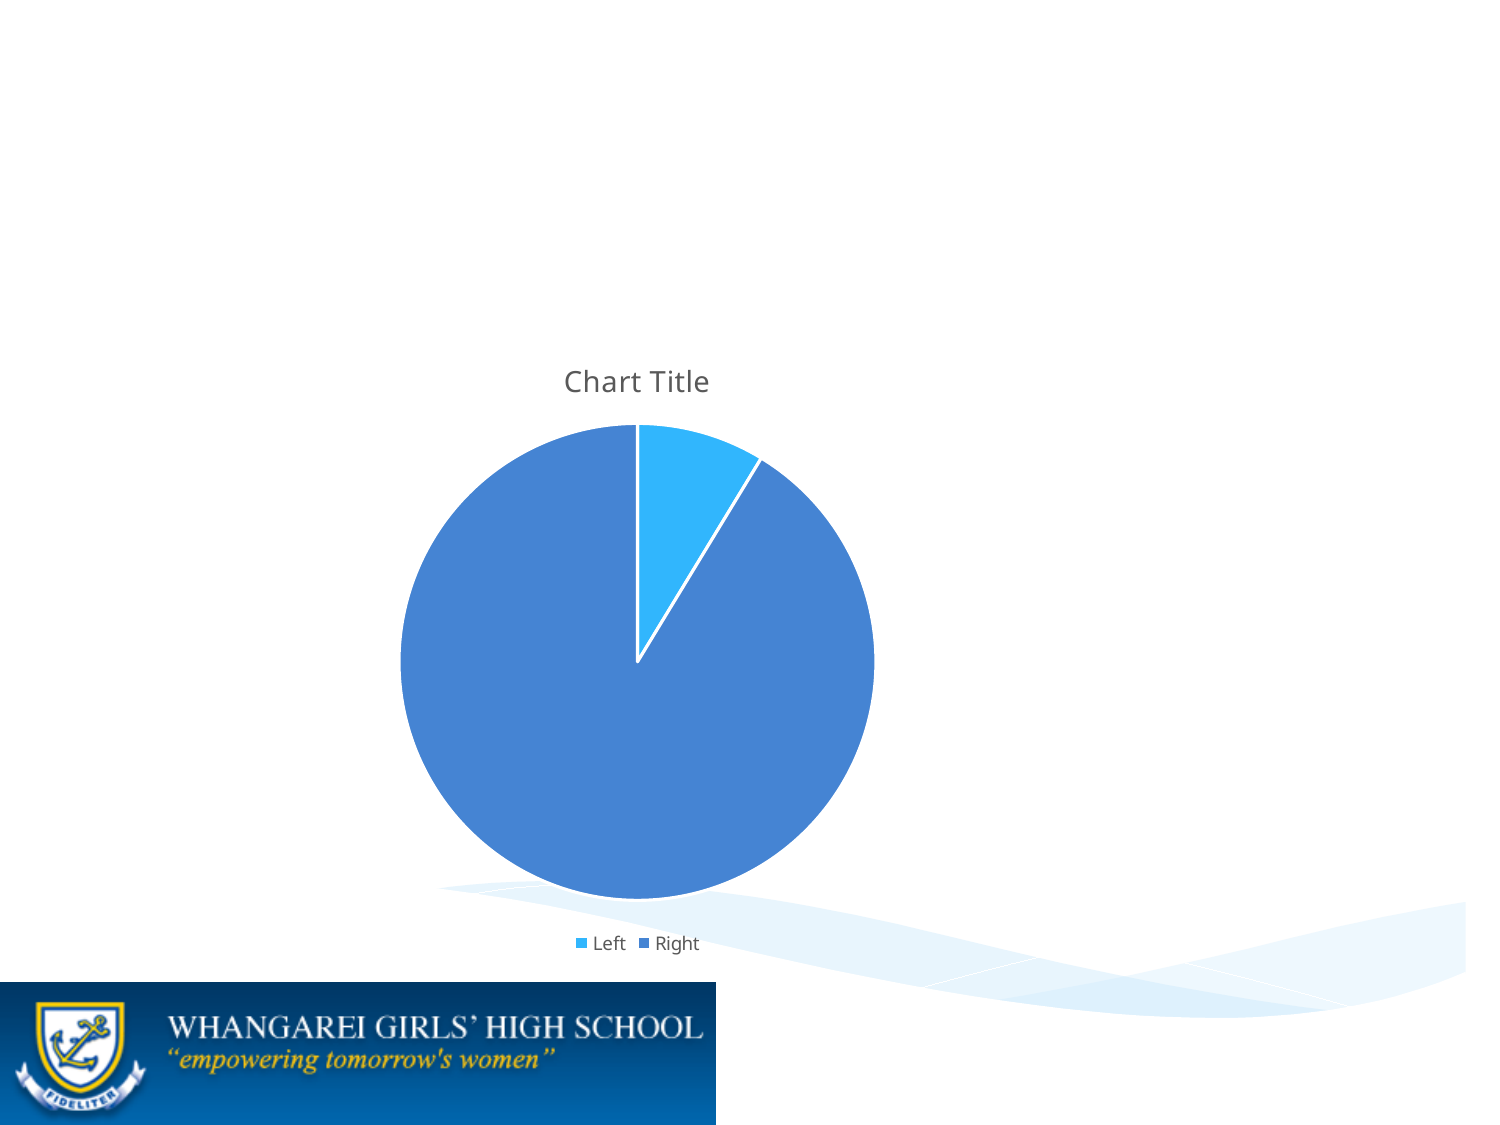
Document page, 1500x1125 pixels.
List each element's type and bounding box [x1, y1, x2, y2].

chart [87, 331, 1188, 963]
picture [0, 982, 716, 1125]
